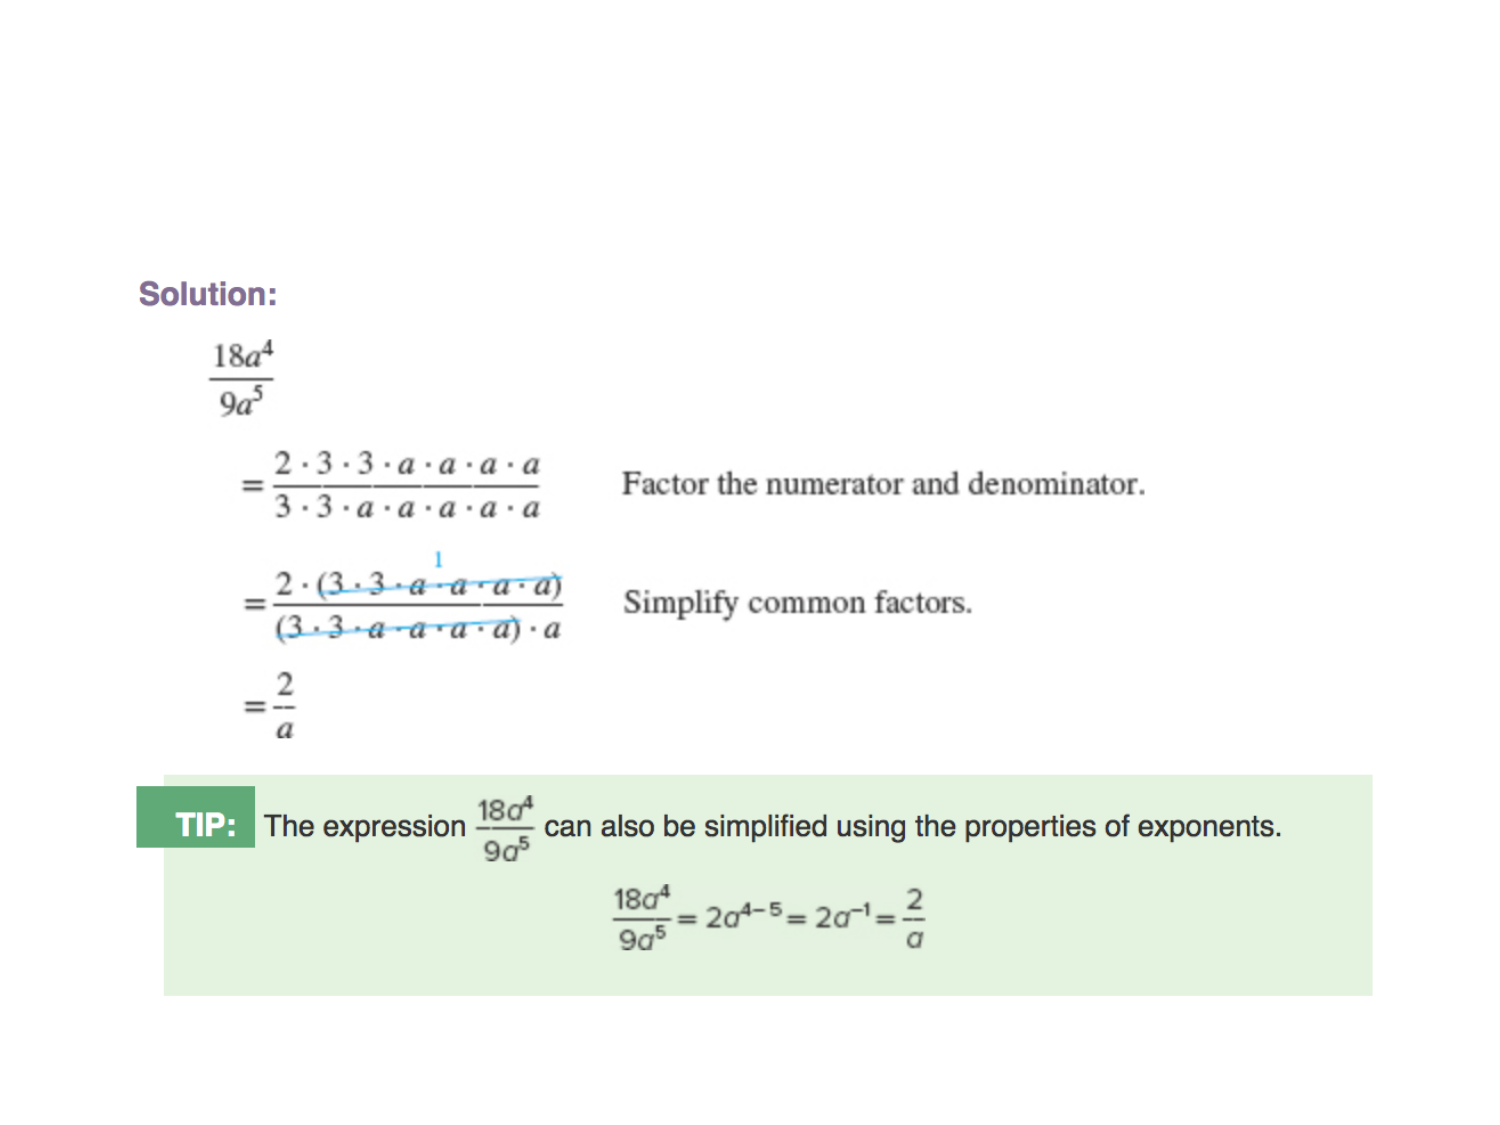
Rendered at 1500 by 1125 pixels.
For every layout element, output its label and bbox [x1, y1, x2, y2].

list [74, 262, 1426, 1006]
